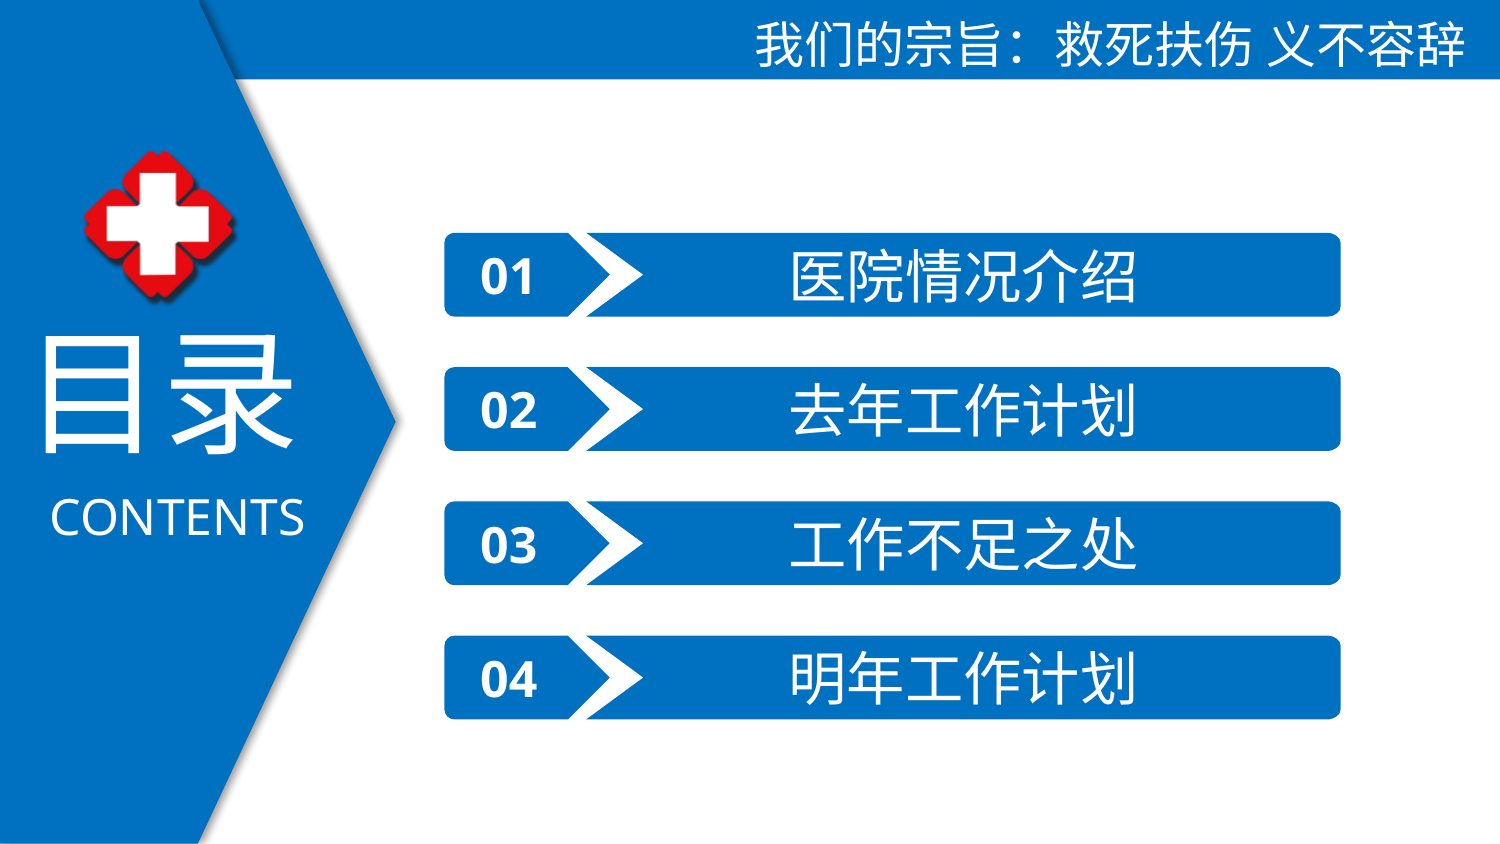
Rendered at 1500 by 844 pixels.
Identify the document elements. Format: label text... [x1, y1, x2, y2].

picture [80, 143, 245, 309]
text_box [212, 0, 1500, 81]
text_box 我们的宗旨：救死扶伤 义不容辞 [743, 8, 1478, 80]
text_box 04 [442, 633, 612, 722]
text_box [0, 0, 398, 844]
text_box 目录 [13, 300, 312, 478]
text_box 去年工作计划 [584, 364, 1343, 454]
text_box 明年工作计划 [584, 633, 1343, 722]
text_box 02 [442, 364, 612, 454]
text_box 03 [442, 499, 612, 588]
text_box 医院情况介绍 [584, 230, 1343, 319]
text_box 01 [442, 230, 612, 319]
text_box CONTENTS [38, 479, 318, 551]
text_box 工作不足之处 [584, 499, 1343, 588]
